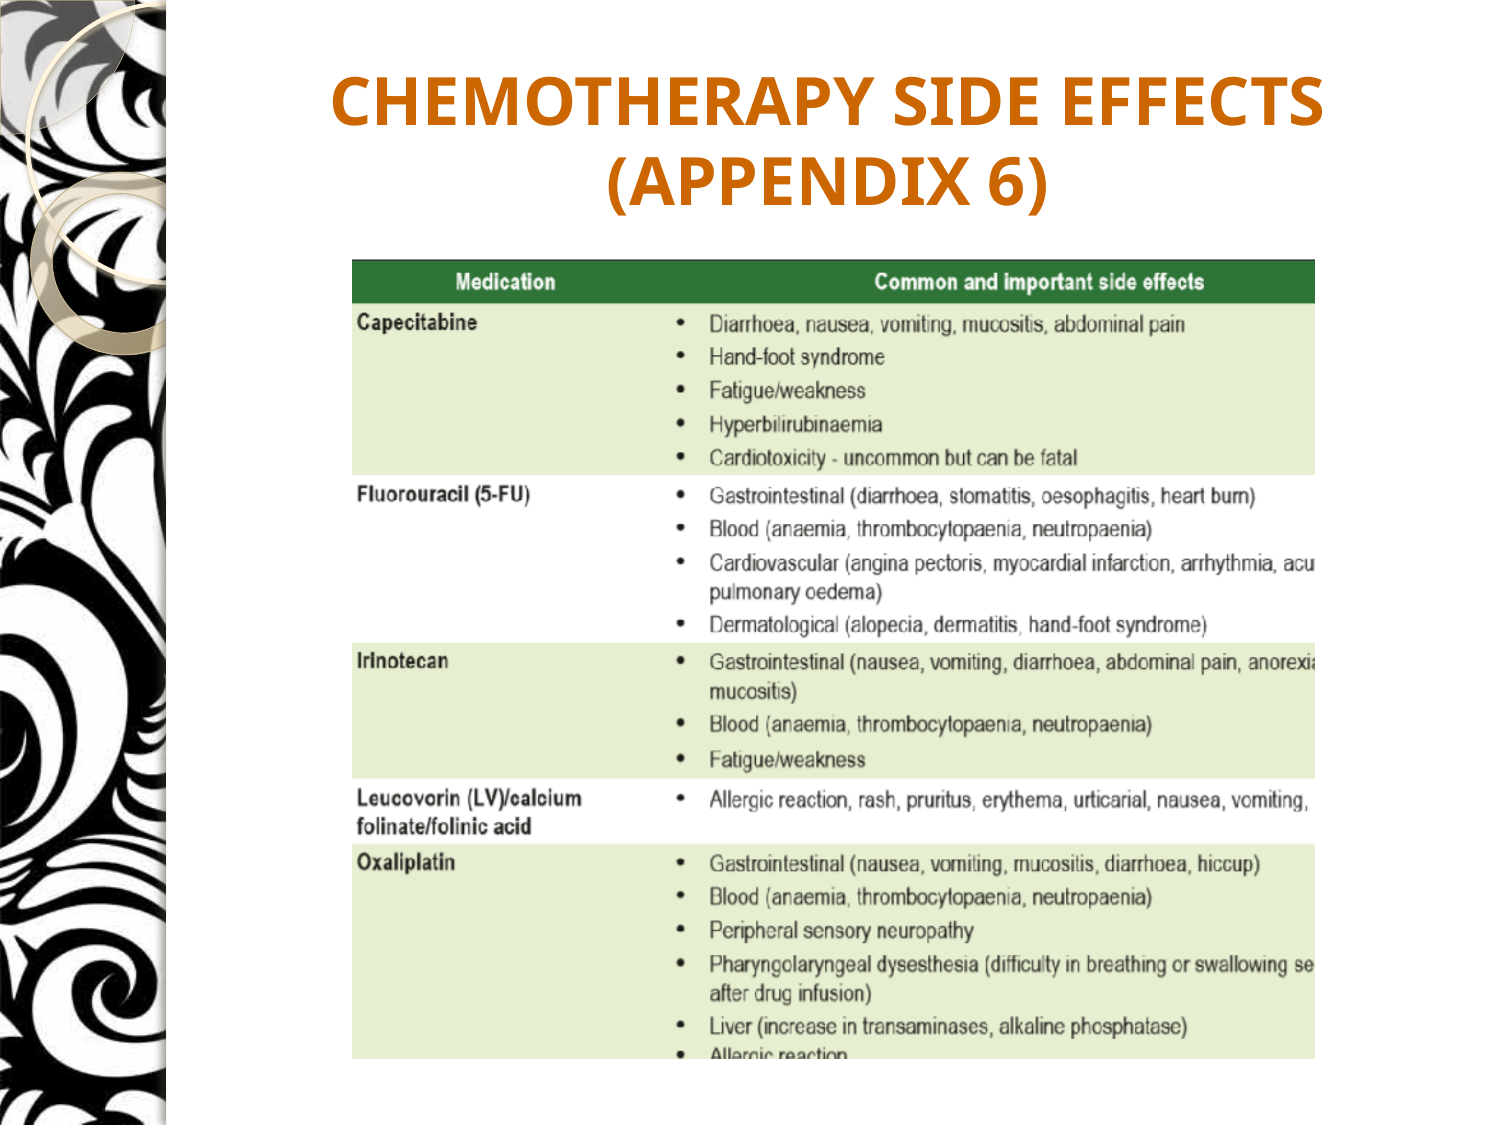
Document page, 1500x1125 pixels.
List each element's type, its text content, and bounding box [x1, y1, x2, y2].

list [351, 237, 1315, 1059]
picture [32, 13, 160, 207]
picture [136, 0, 164, 4]
picture [62, 195, 160, 280]
picture [0, 134, 166, 1125]
title CHEMOTHERAPY SIDE EFFECTS (APPENDIX 6) [212, 45, 1443, 233]
picture [53, 241, 160, 332]
